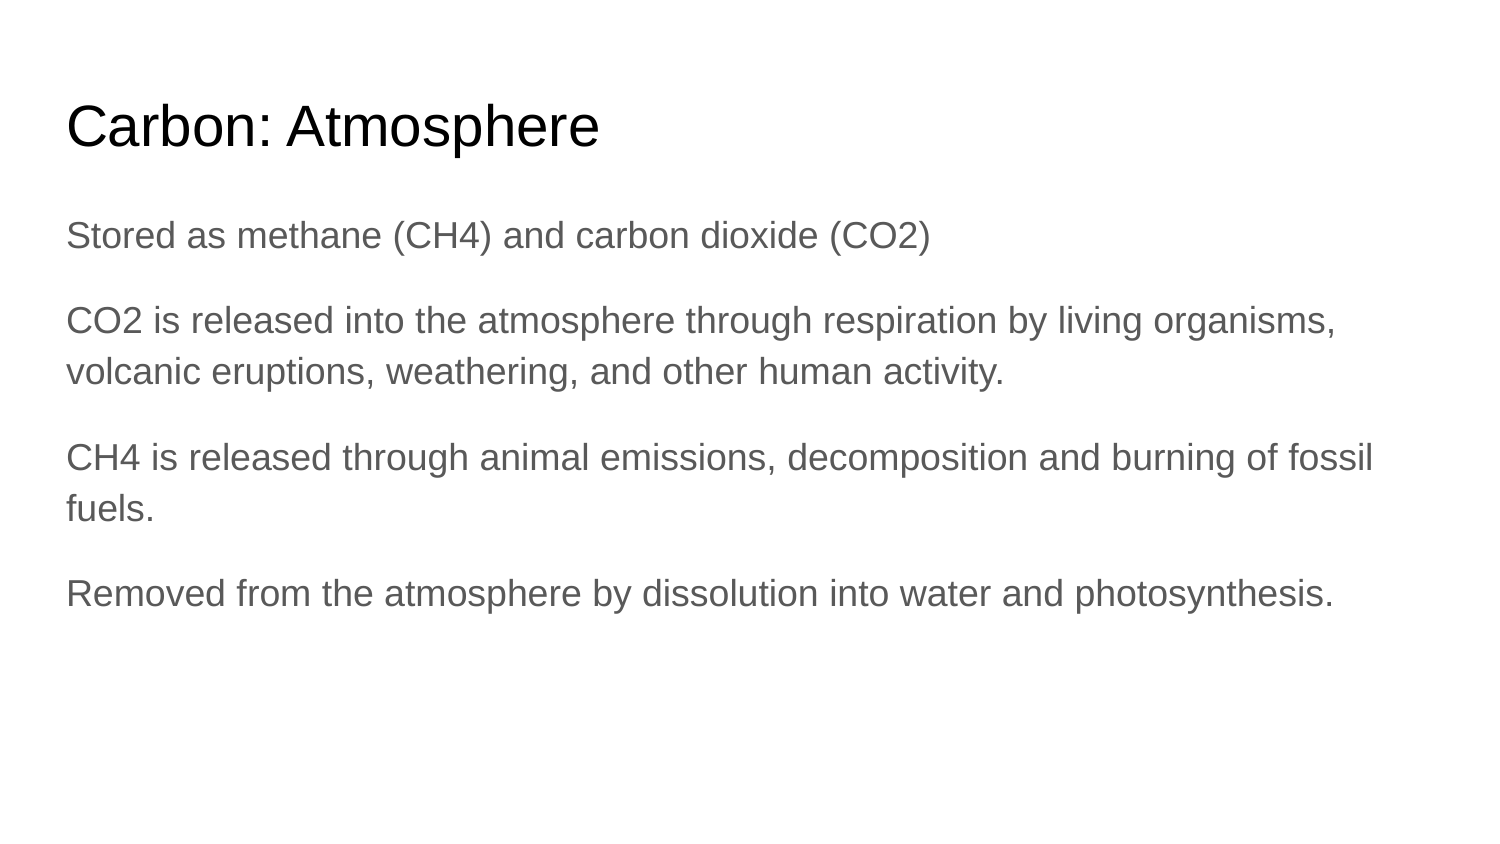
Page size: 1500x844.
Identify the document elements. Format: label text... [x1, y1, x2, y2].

list Stored as methane (CH4) and carbon dioxide (CO2) CO2 is released into the atmosphere through respiration by living organisms, volcanic eruptions, weathering, and other human activity. CH4 is released through animal emissions, decomposition and burning of fossil fuels. Removed from the atmosphere by dissolution into water and photosynthesis. [51, 189, 1449, 750]
title Carbon: Atmosphere [51, 72, 1449, 167]
